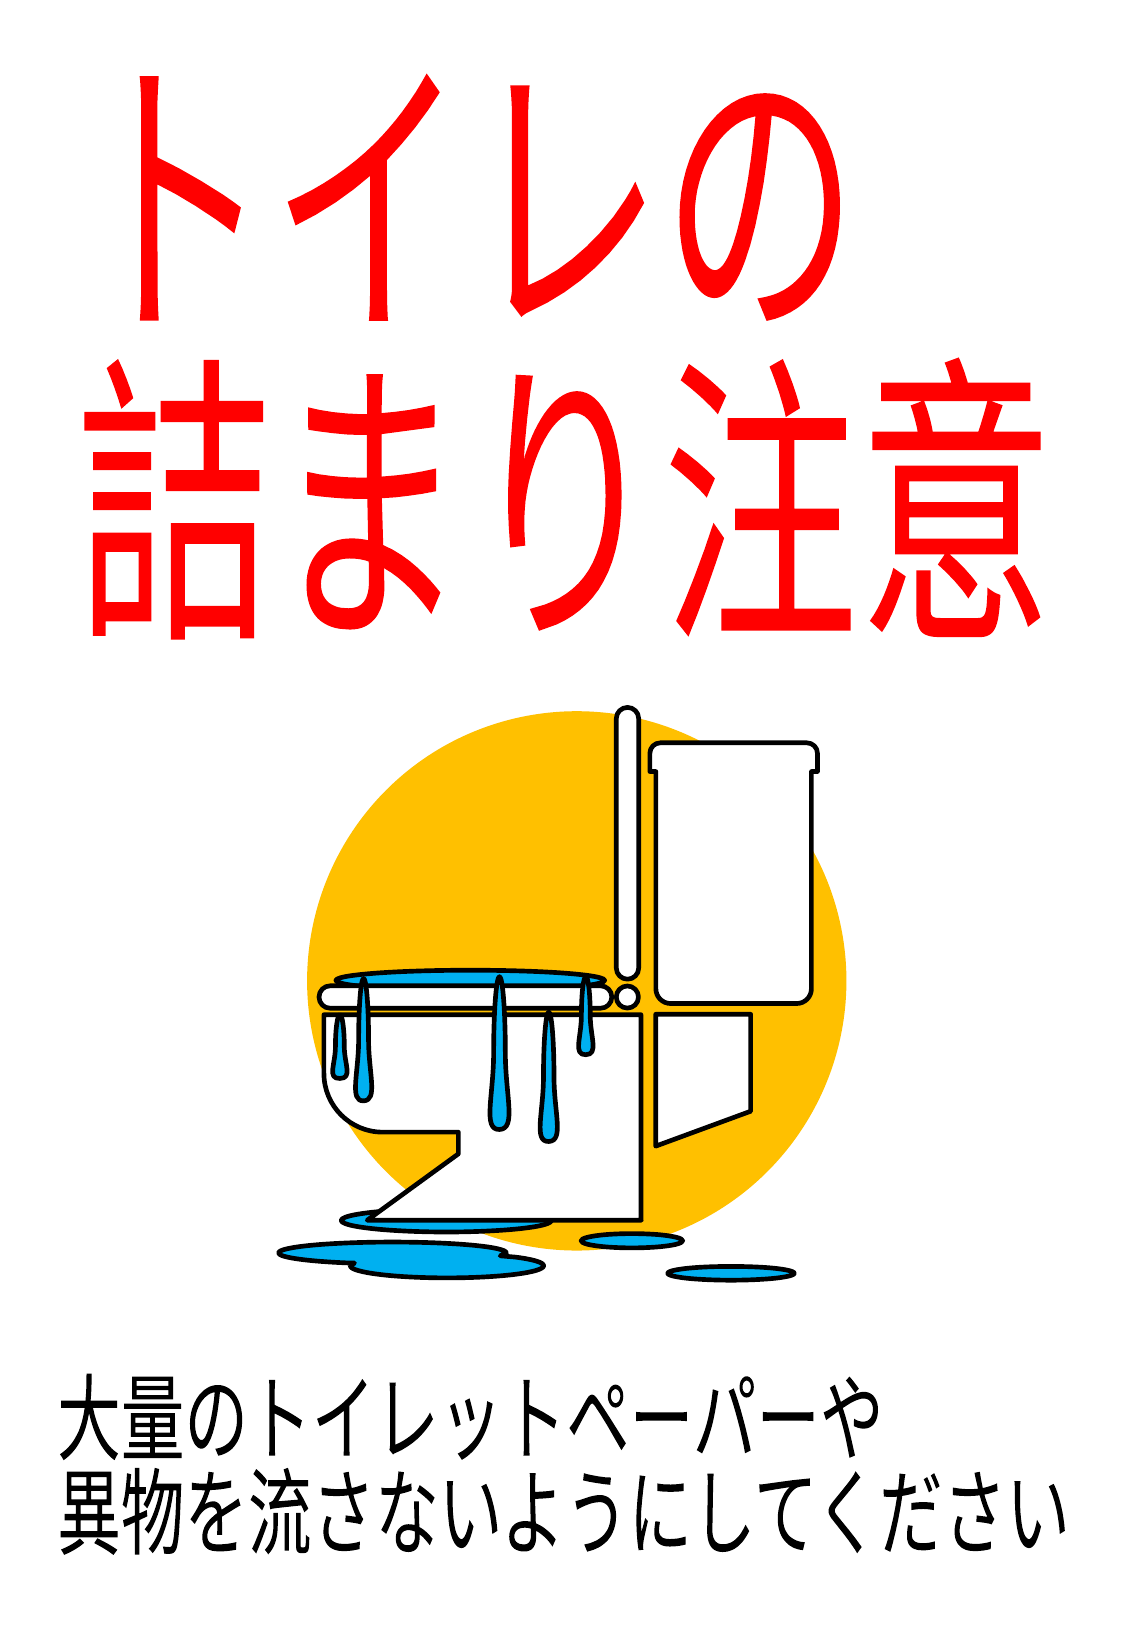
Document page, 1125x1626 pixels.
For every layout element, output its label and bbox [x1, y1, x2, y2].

text_box [278, 707, 847, 1281]
